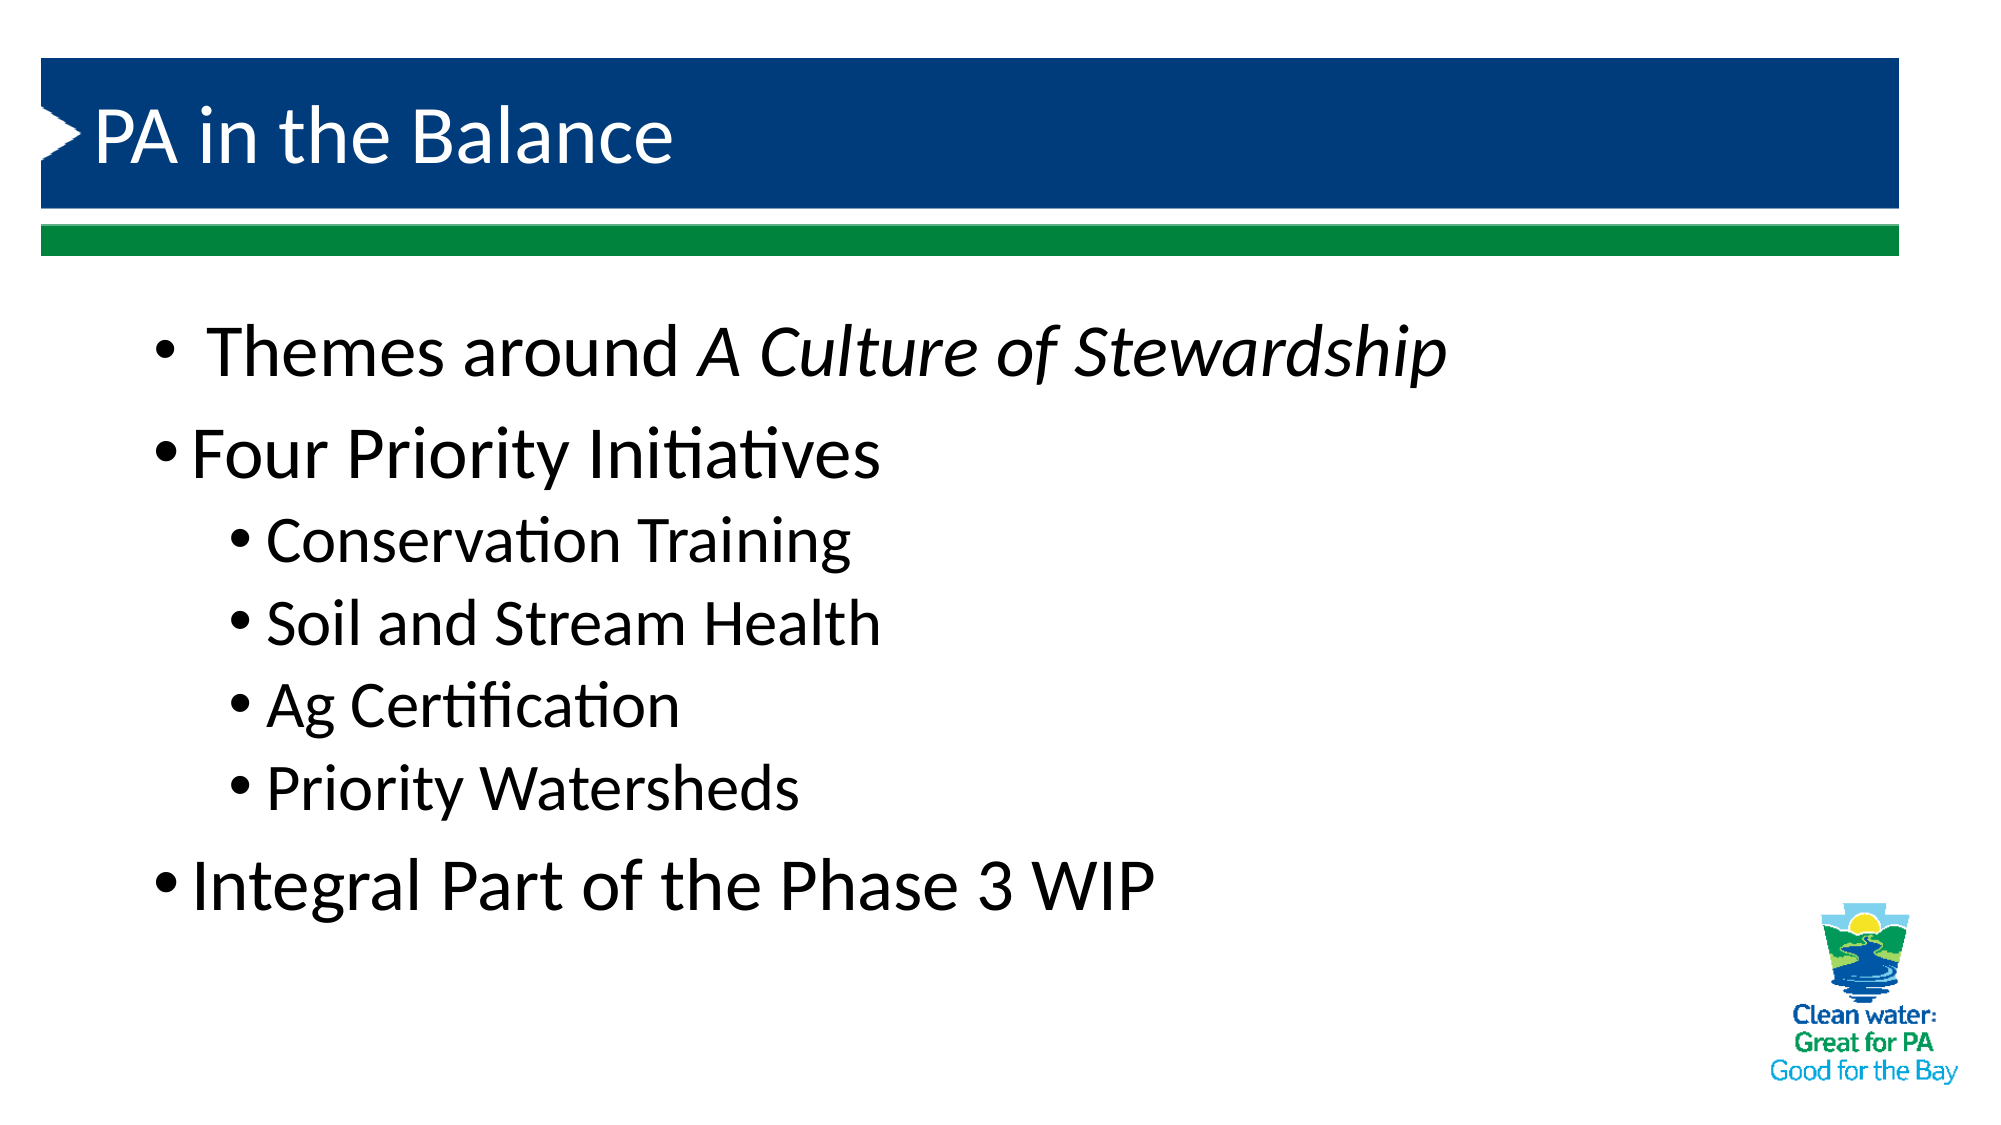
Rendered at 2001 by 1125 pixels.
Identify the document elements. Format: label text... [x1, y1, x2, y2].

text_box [41, 58, 1899, 256]
list Themes around A Culture of Stewardship Four Priority Initiatives Conservation Training Soil and Stream Health Ag Certification Priority Watersheds Integral Part of the Phase 3 WIP [138, 304, 1962, 959]
picture [1766, 900, 1962, 1089]
